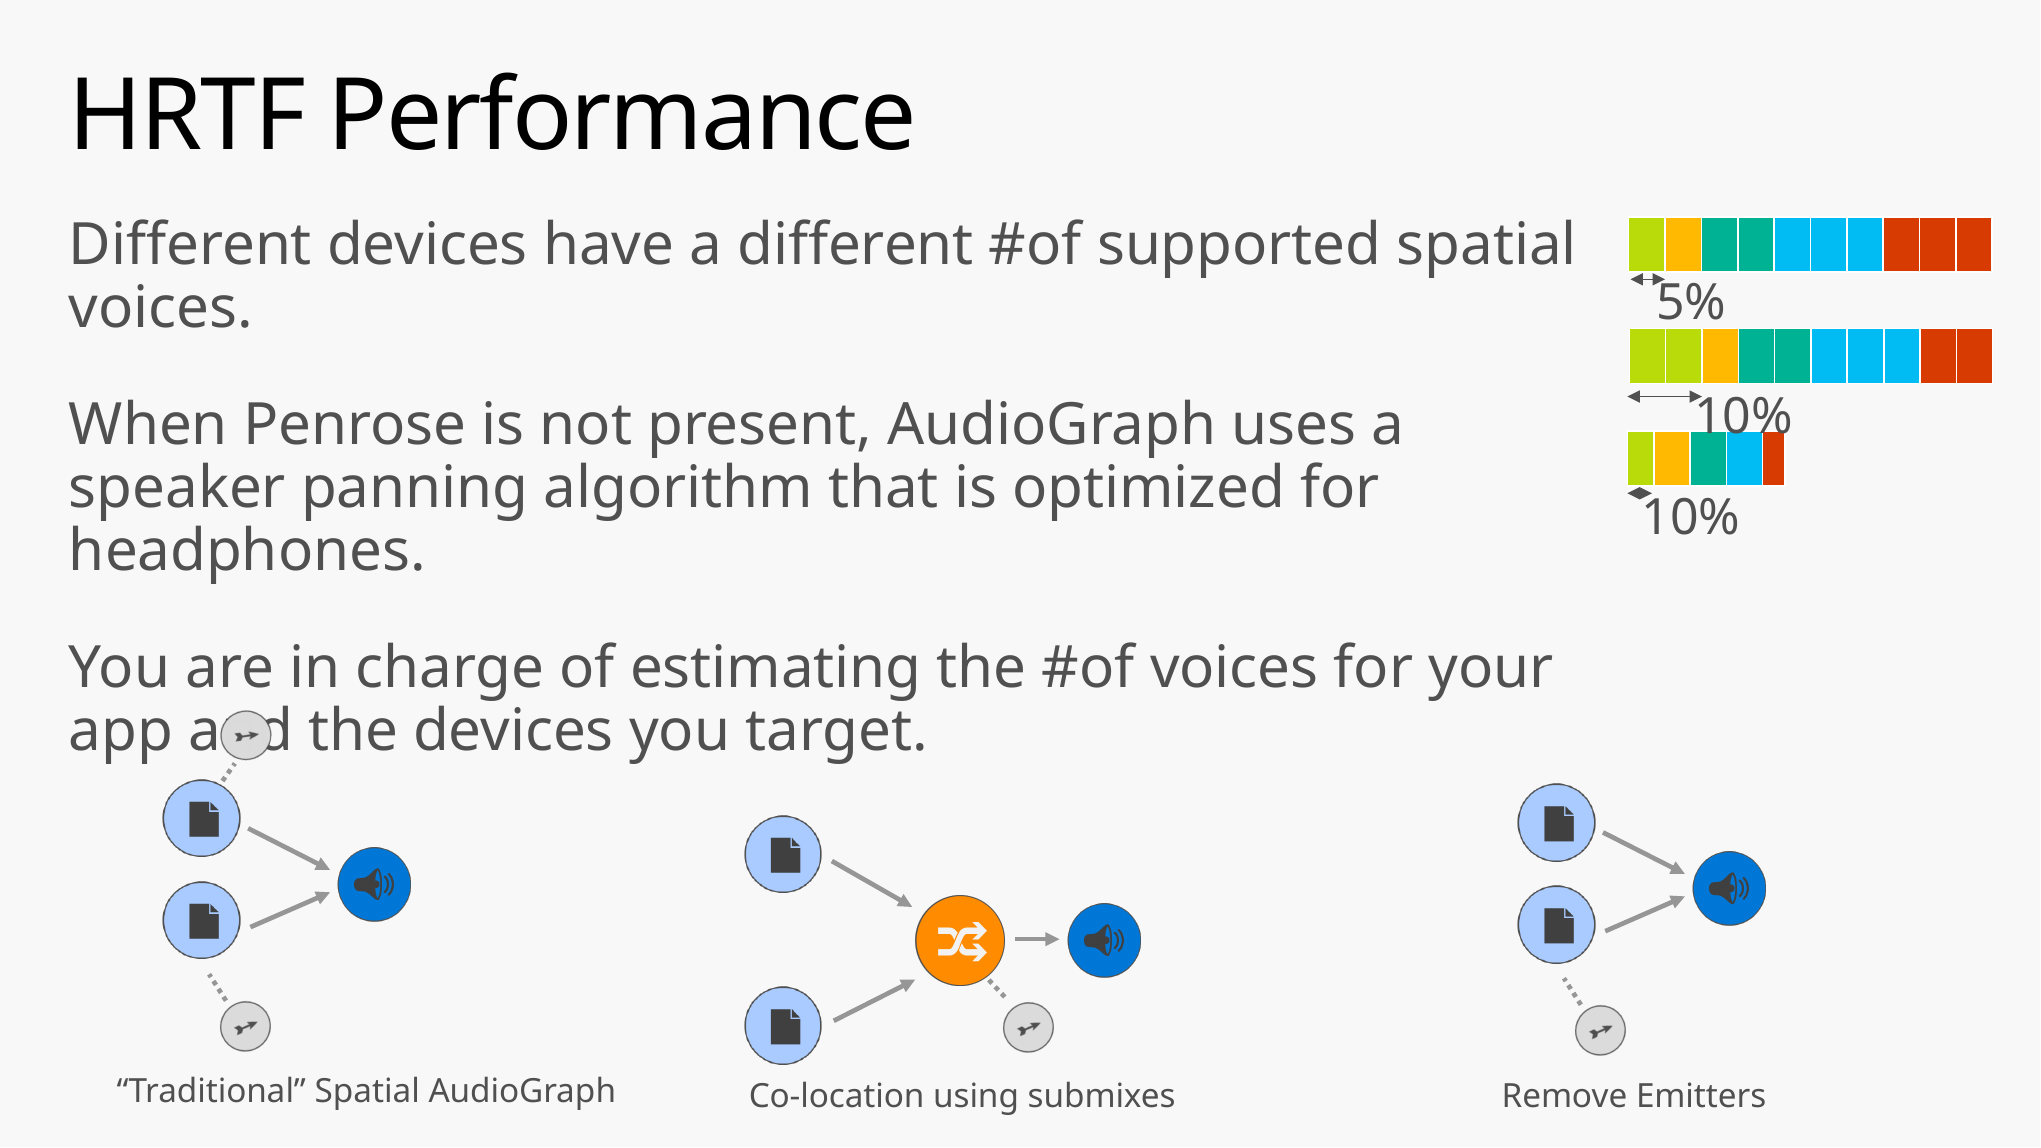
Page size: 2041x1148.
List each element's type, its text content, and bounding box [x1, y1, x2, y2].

text_box Co-location using submixes [696, 1066, 1192, 1121]
picture [1512, 885, 1606, 978]
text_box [1606, 896, 1686, 932]
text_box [1627, 216, 1993, 544]
title HRTF Performance [45, 48, 1996, 199]
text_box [739, 814, 1149, 1079]
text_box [1558, 982, 1586, 1001]
picture [1684, 851, 1774, 938]
picture [1571, 1003, 1627, 1062]
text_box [1622, 811, 1665, 895]
text_box “Traditional” Spatial AudioGraph [64, 1062, 632, 1117]
picture [1512, 783, 1606, 876]
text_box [157, 708, 420, 1057]
text_box Remove Emitters [1449, 1066, 1782, 1121]
list Different devices have a different #of supported spatial voices. When Penrose is not present, AudioGraph uses a speaker panning algorithm that is optimized for headphones. You are in charge of estimating the #of voices for your app and the devices you target. [45, 198, 1617, 665]
